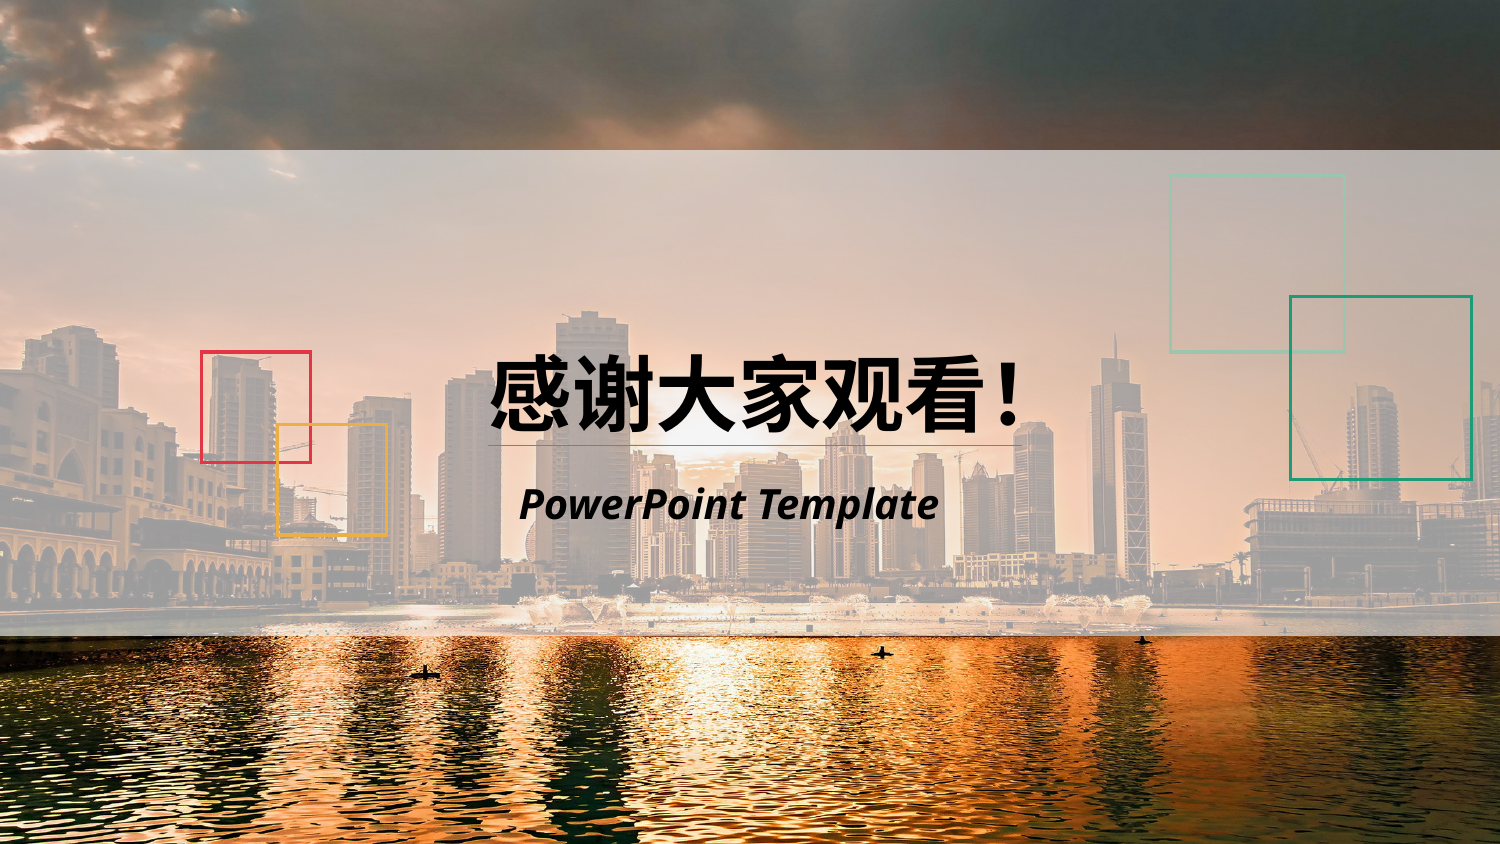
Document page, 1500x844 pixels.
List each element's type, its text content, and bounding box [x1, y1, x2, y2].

picture [0, 0, 1500, 150]
text_box 感谢大家观看！ [473, 334, 1164, 450]
text_box PowerPoint Template [503, 454, 1006, 536]
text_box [201, 351, 387, 536]
picture [0, 636, 1500, 844]
text_box [0, 150, 1500, 636]
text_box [1169, 175, 1472, 481]
